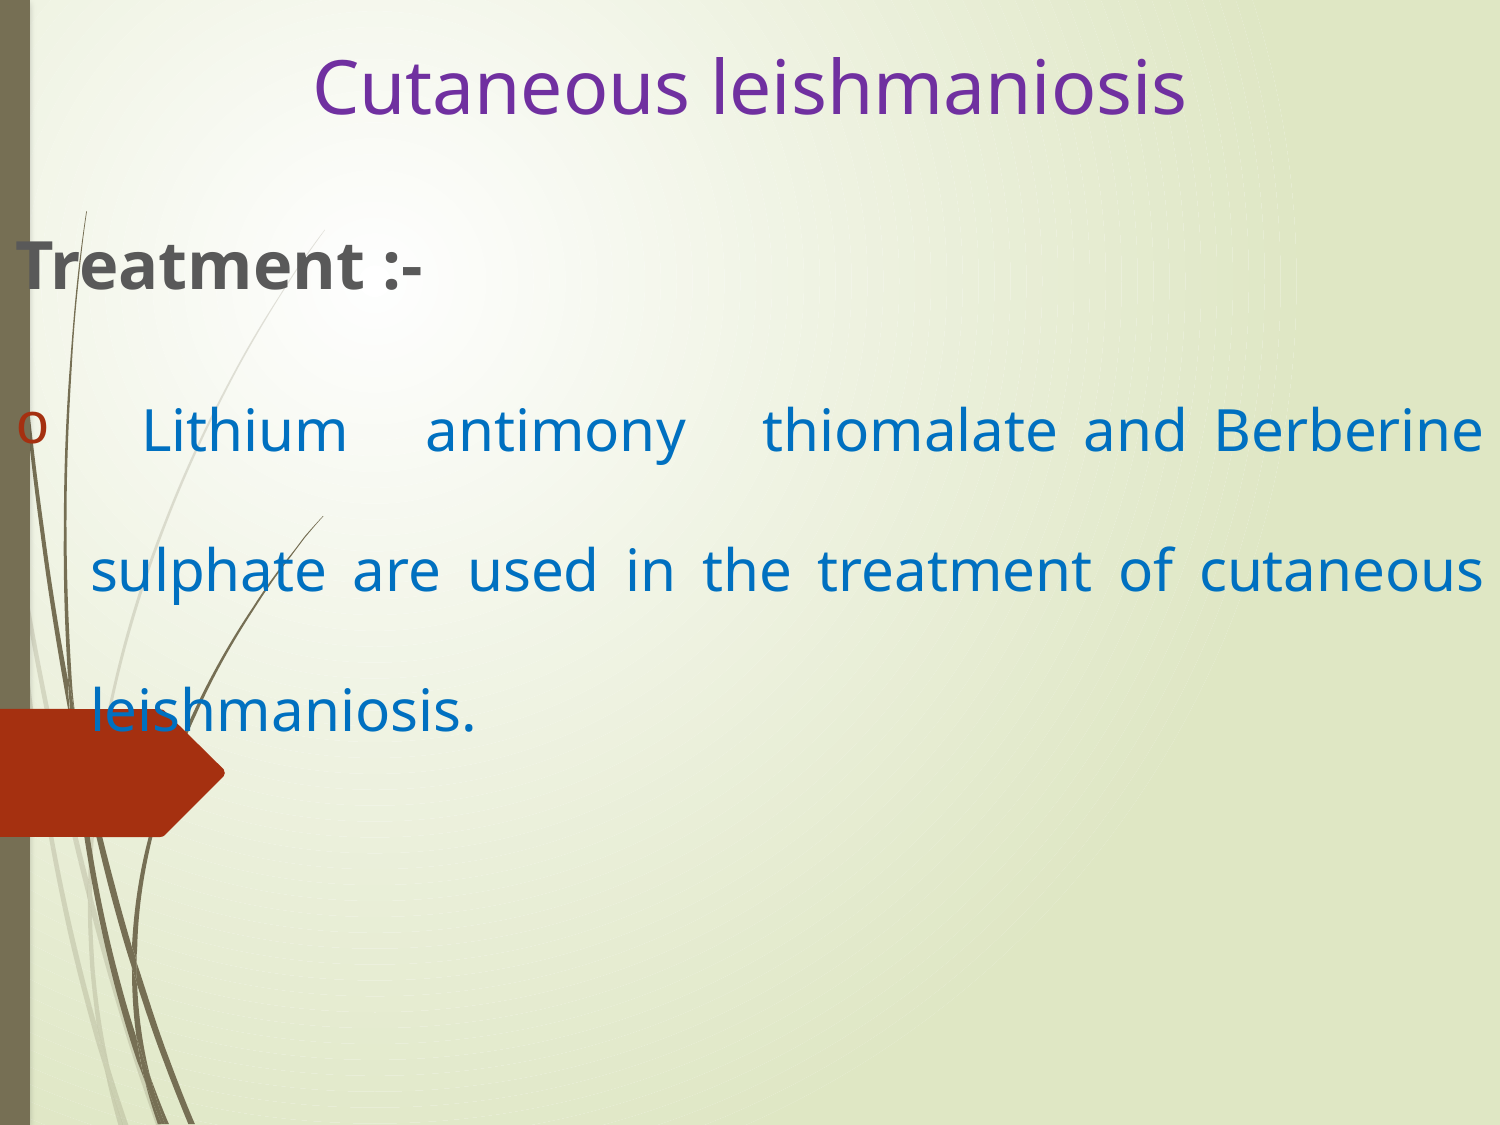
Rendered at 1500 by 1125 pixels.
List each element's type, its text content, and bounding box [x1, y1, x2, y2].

title Cutaneous leishmaniosis [0, 0, 1500, 138]
subtitle Treatment :- Lithium antimony thiomalate and Berberine sulphate are used in the treatment of cutaneous leishmaniosis. [0, 174, 1500, 1125]
